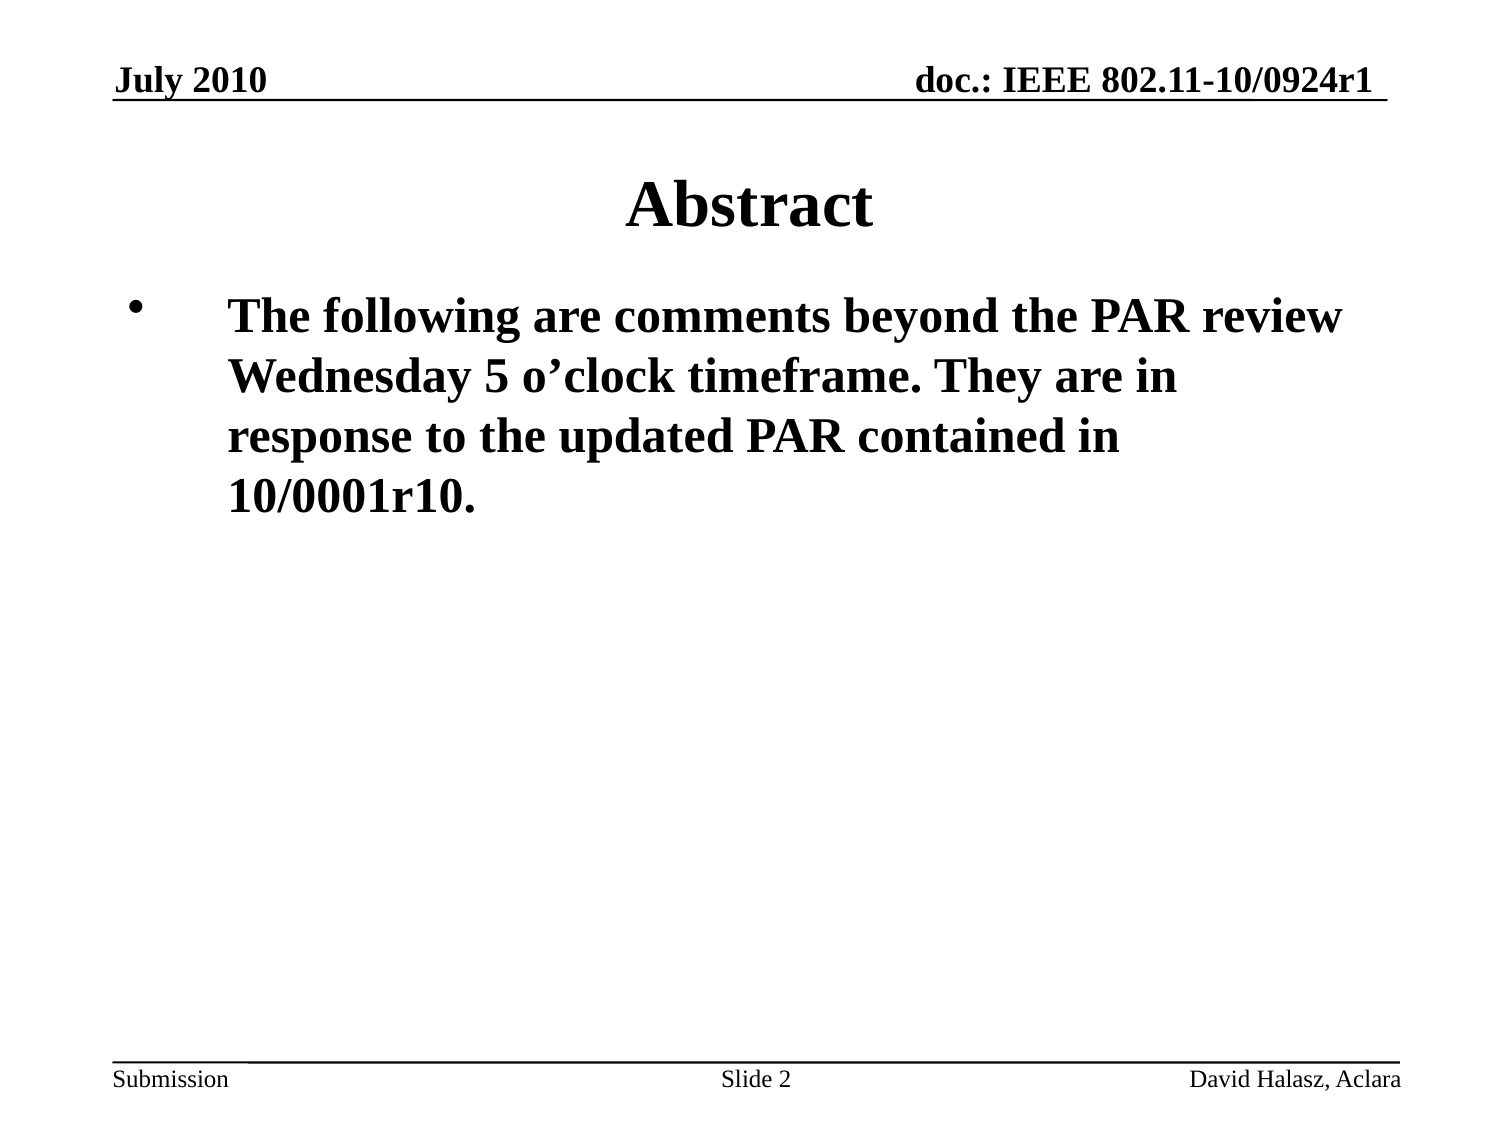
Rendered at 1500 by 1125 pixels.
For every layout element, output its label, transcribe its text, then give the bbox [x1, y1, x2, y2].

slide_number Slide 2 [712, 1061, 800, 1093]
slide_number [114, 54, 270, 101]
title Abstract [112, 112, 1388, 274]
footer David Halasz, Aclara [1185, 1061, 1402, 1093]
list The following are comments beyond the PAR review Wednesday 5 o’clock timeframe. They are in response to the updated PAR contained in 10/0001r10. [112, 274, 1388, 951]
